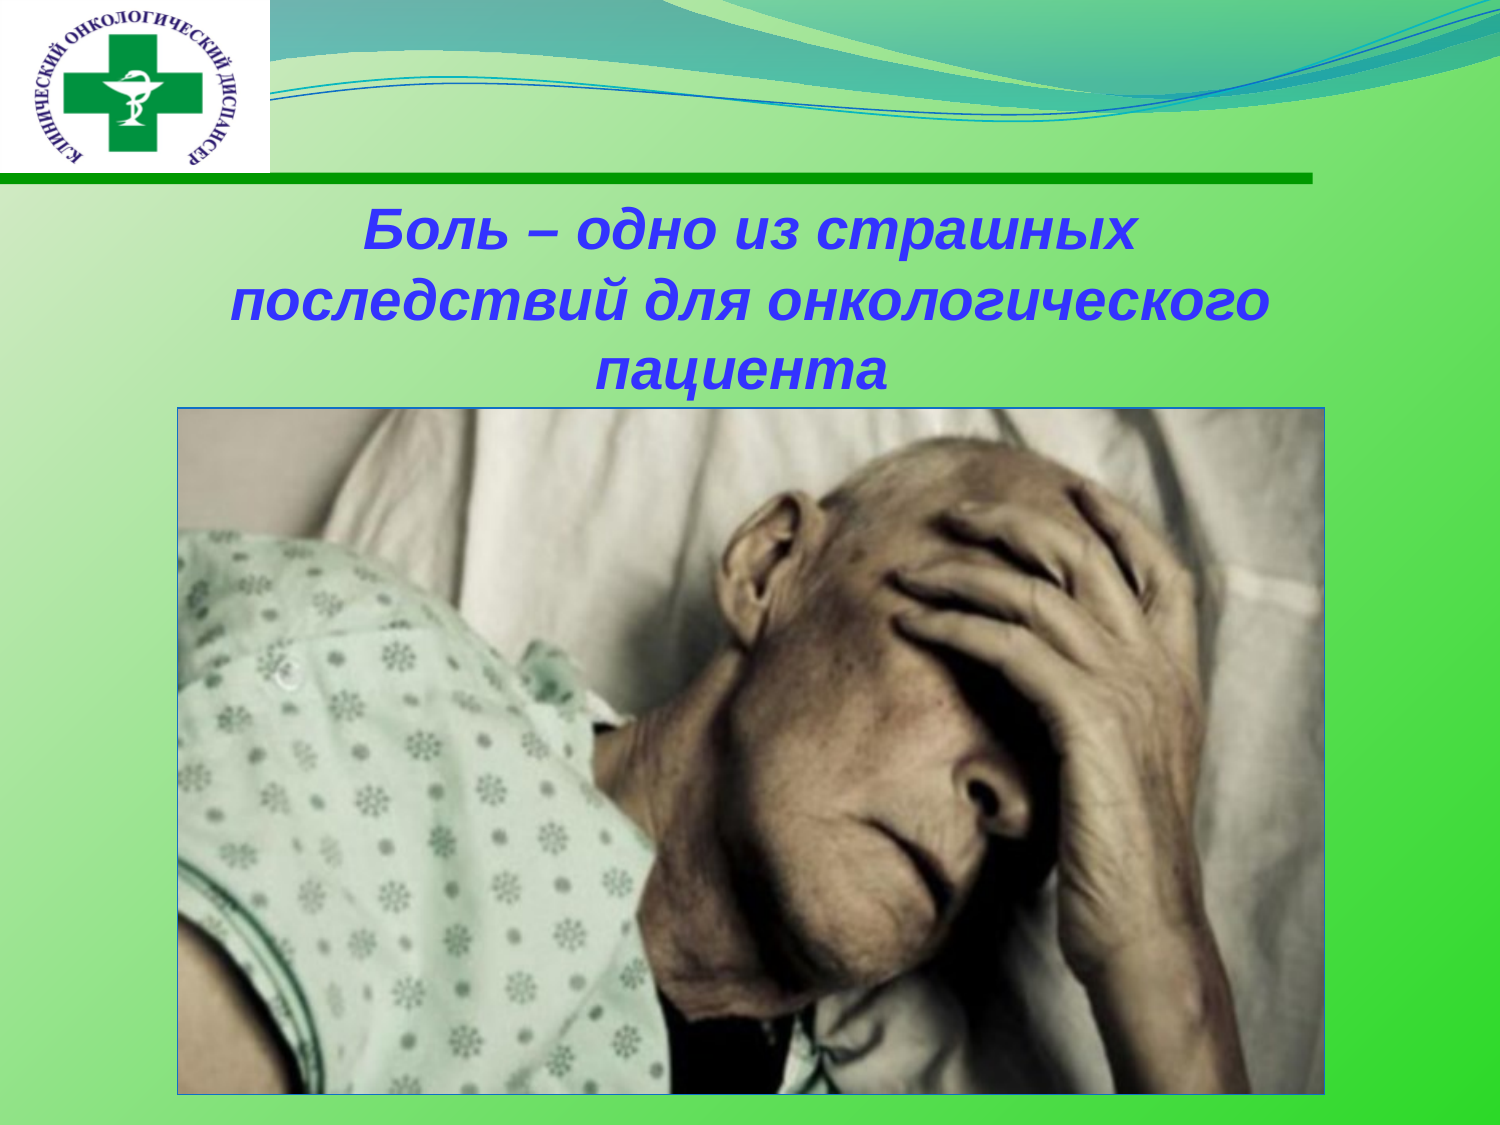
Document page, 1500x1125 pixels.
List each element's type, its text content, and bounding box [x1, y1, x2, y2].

picture [178, 408, 1325, 1095]
text_box [0, 172, 275, 184]
picture [0, 0, 270, 173]
text_box Боль – одно из страшных последствий для онкологического пациента [159, 184, 1342, 409]
list [266, 172, 1313, 184]
